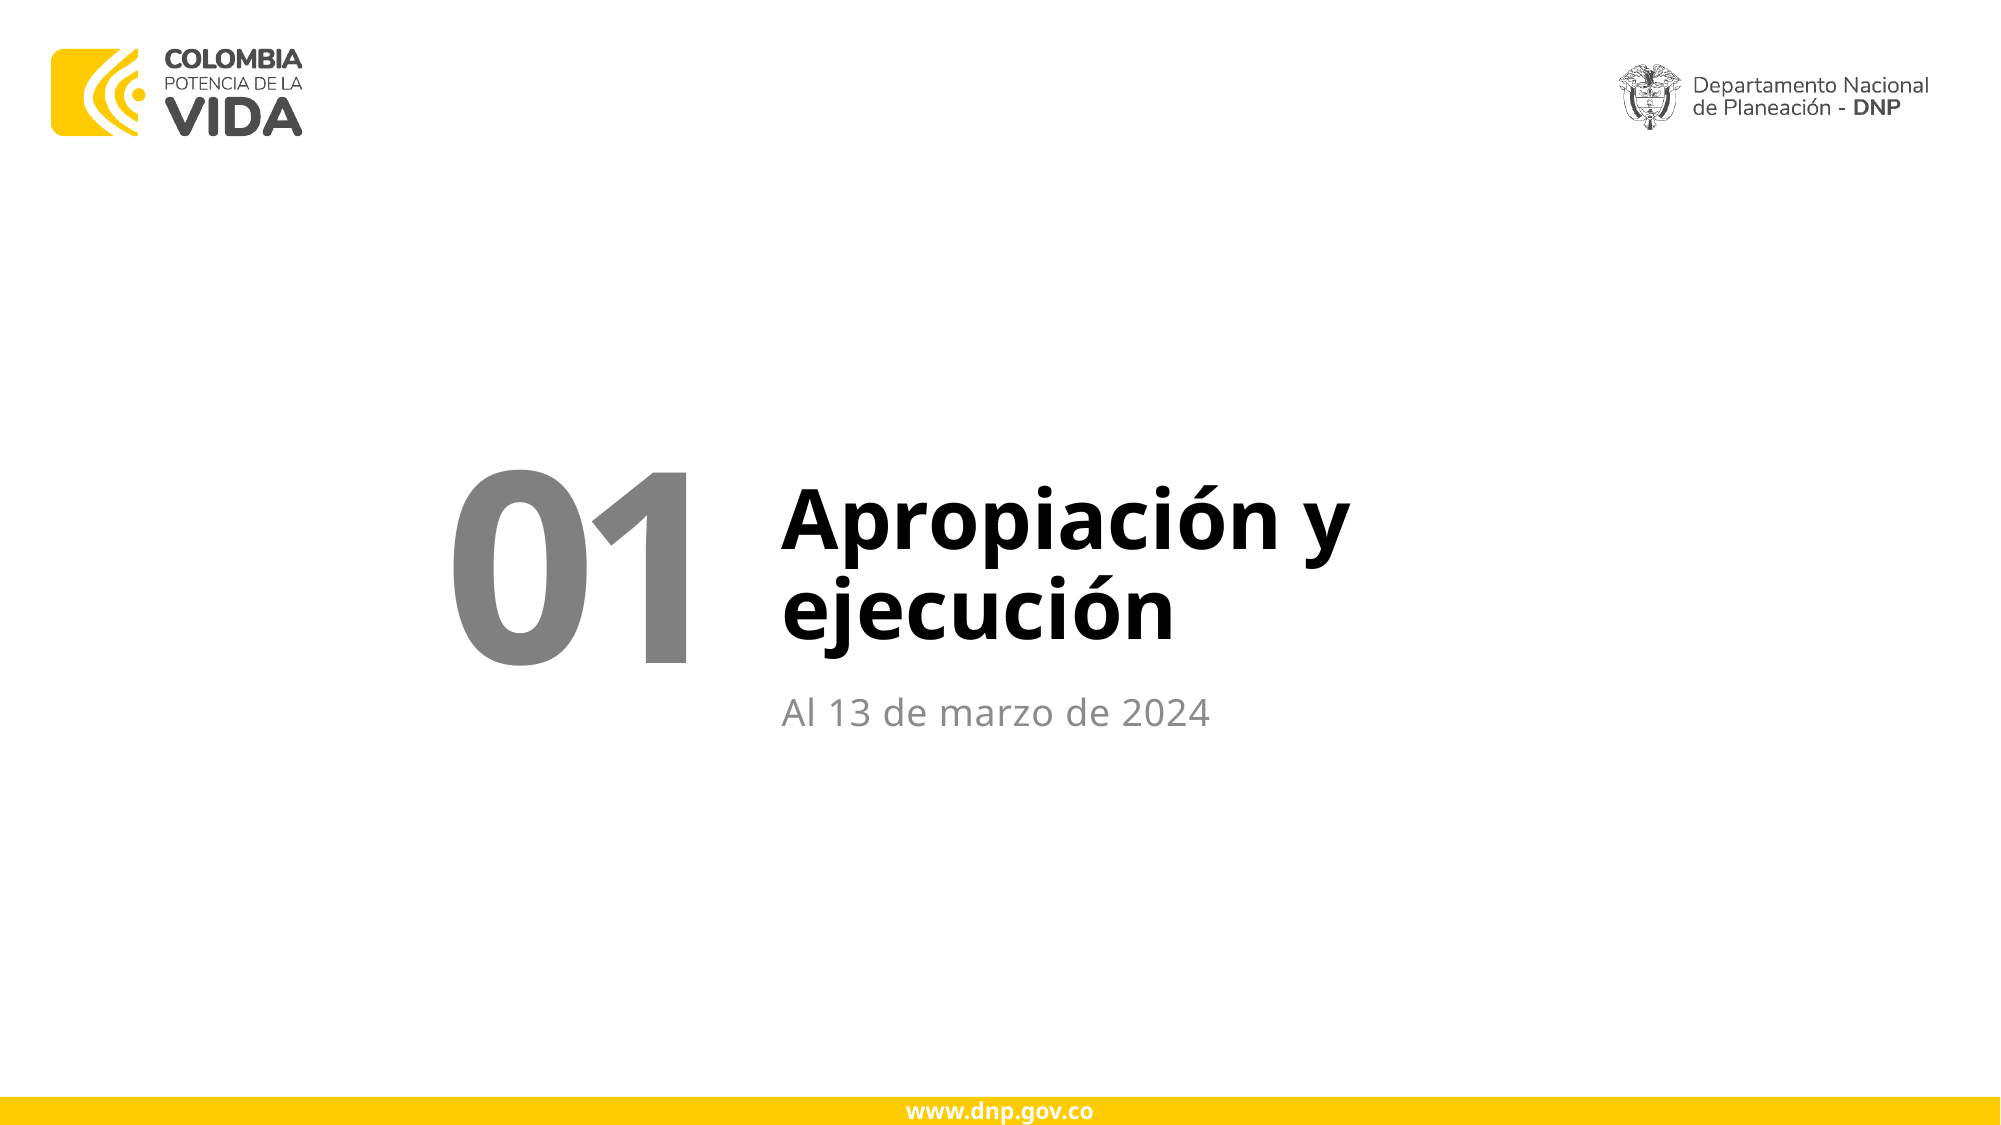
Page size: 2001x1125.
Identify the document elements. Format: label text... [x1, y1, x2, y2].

picture [1557, 0, 1989, 195]
title Apropiación y ejecución [766, 298, 1422, 665]
list 01 [275, 425, 744, 666]
picture [11, 9, 342, 176]
list Al 13 de marzo de 2024 [766, 686, 1864, 833]
